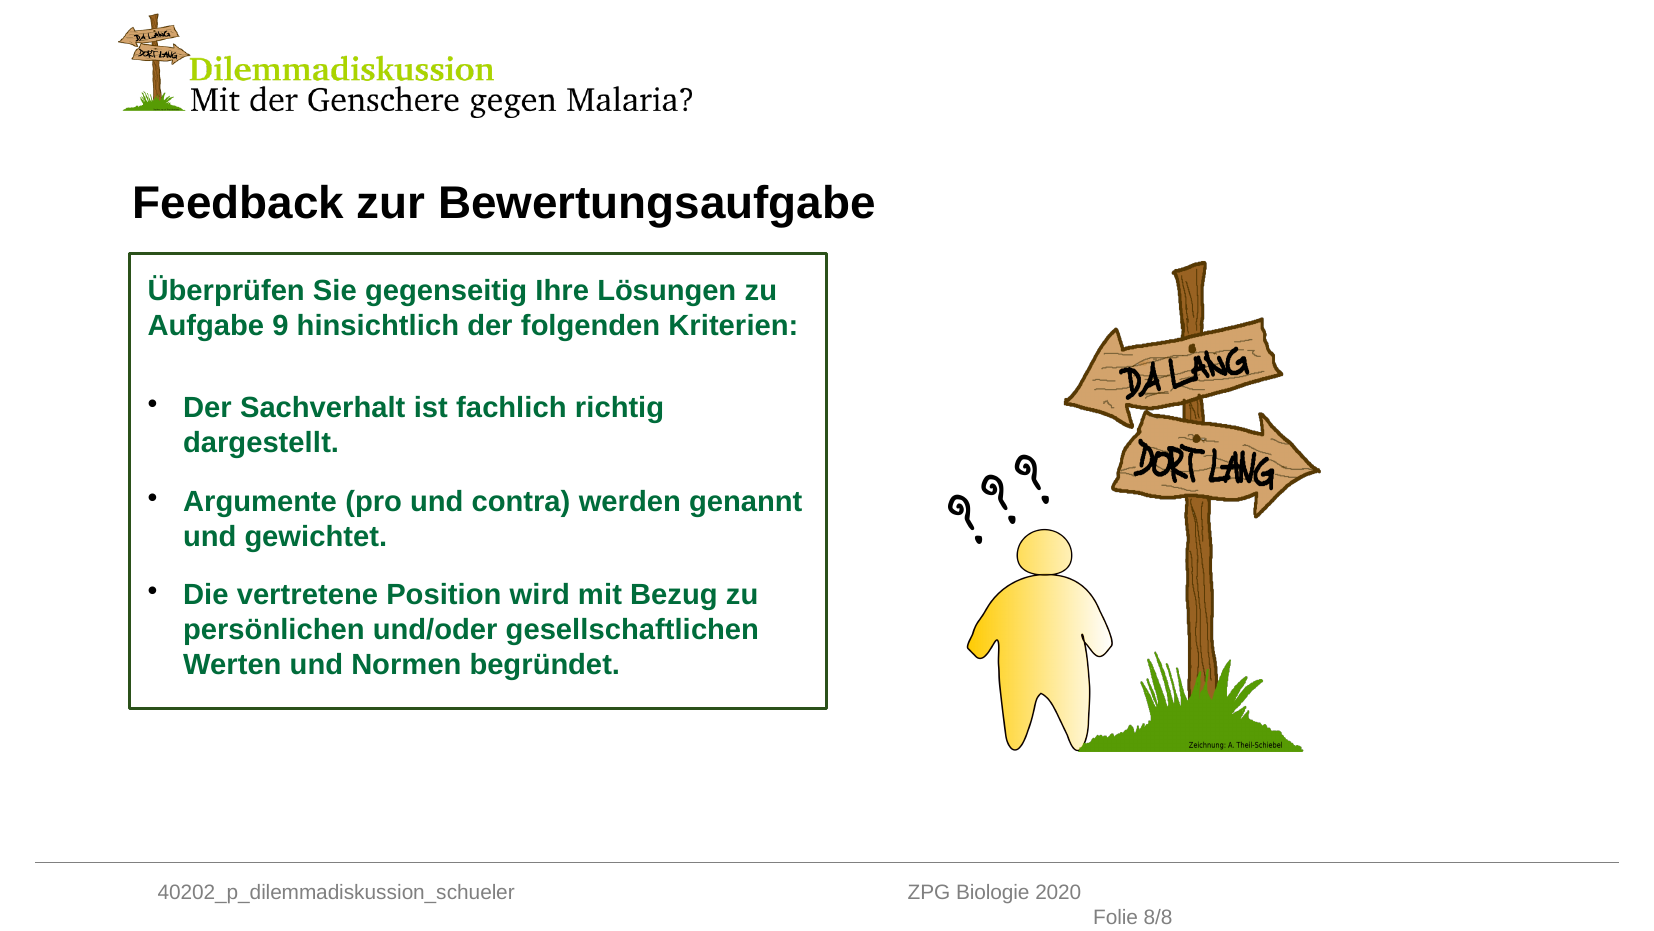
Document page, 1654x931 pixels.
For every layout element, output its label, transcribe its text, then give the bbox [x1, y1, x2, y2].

text_box 40202_p_dilemmadiskussion_schueler ZPG Biologie 2020 Folie 8/8 [82, 871, 1583, 910]
picture [117, 13, 693, 119]
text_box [117, 165, 1394, 752]
